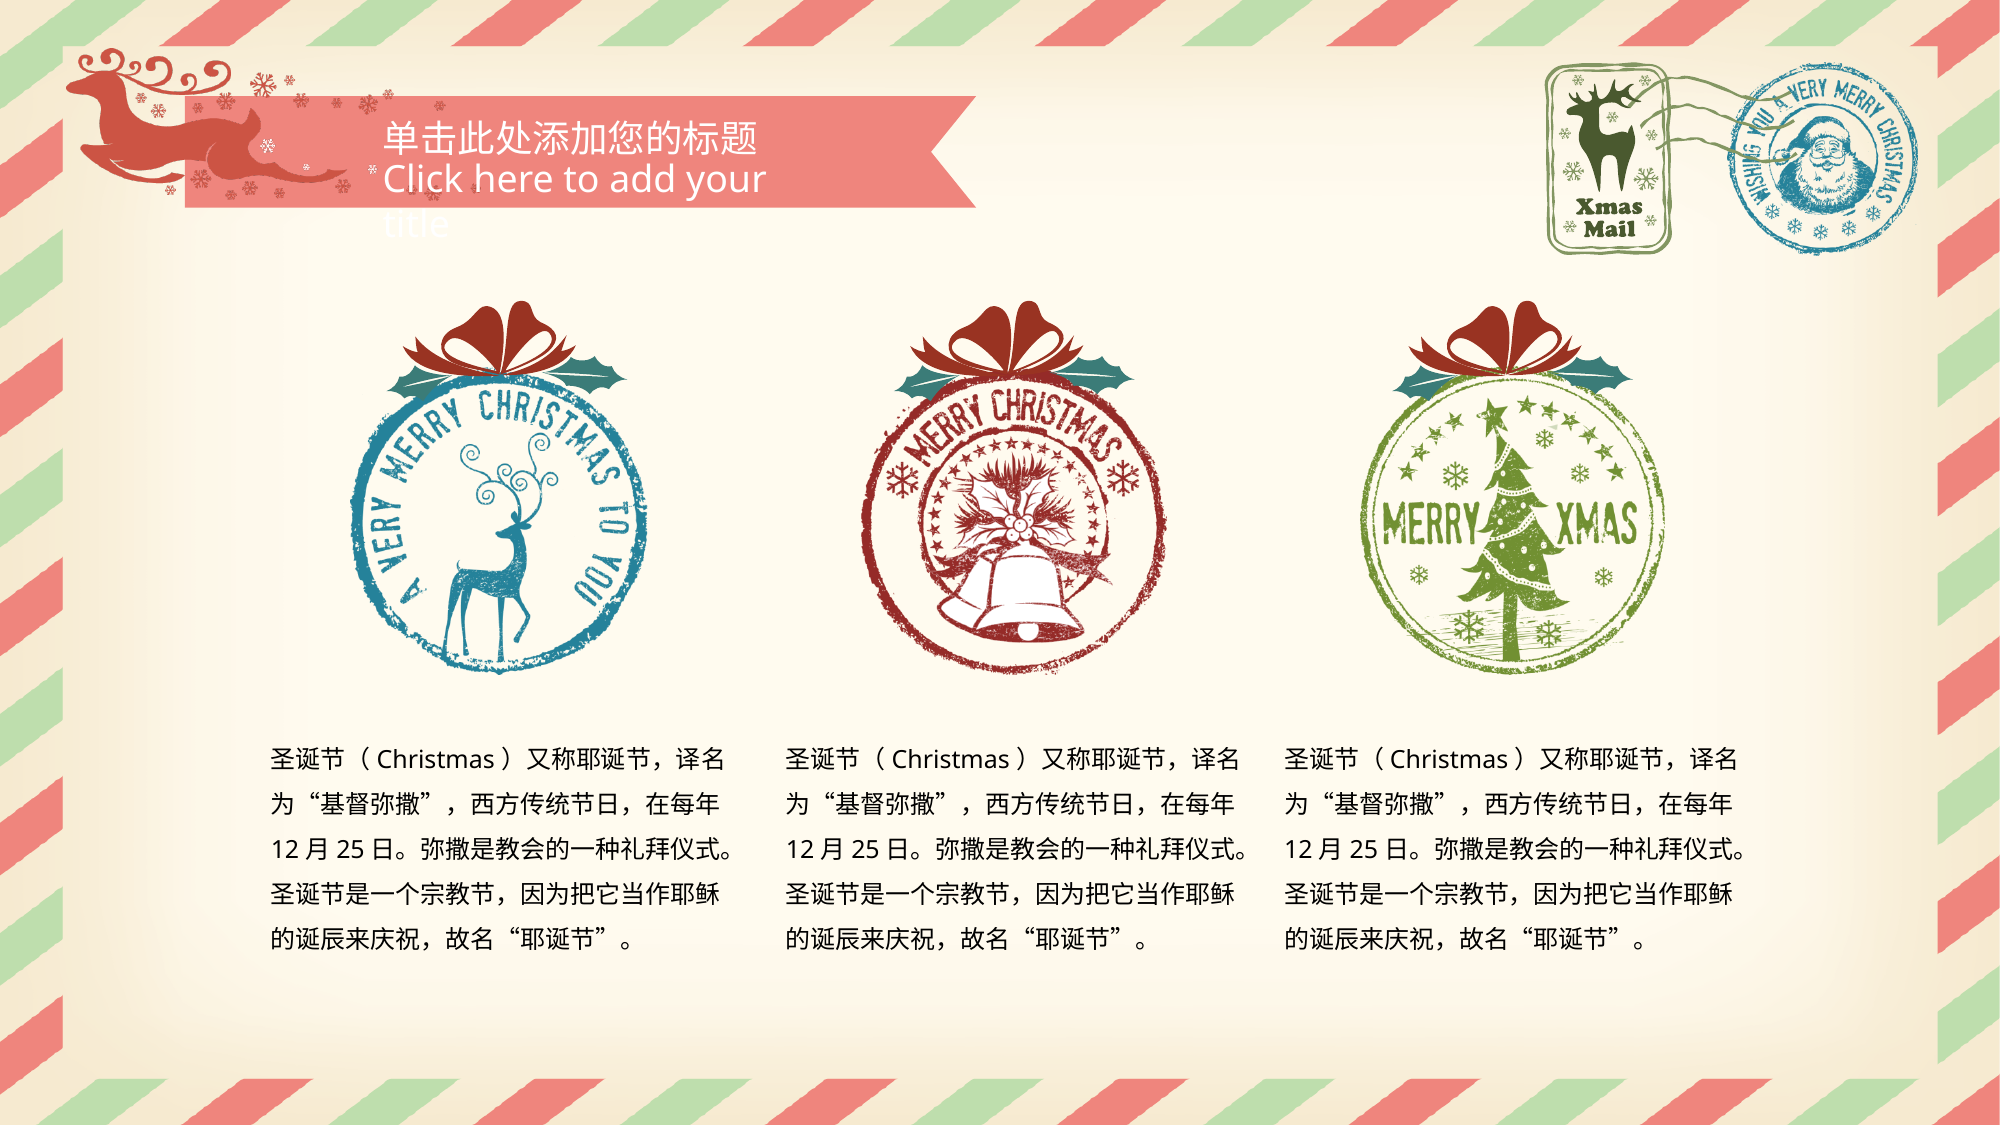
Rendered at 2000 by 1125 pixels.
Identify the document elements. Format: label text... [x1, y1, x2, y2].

text_box 圣诞节（Christmas）又称耶诞节，译名为“基督弥撒”，西方传统节日，在每年12月25日。弥撒是教会的一种礼拜仪式。圣诞节是一个宗教节，因为把它当作耶稣的诞辰来庆祝，故名“耶诞节”。 [1269, 721, 1756, 961]
text_box [485, 93, 979, 210]
picture [0, 0, 2000, 1125]
text_box 单击此处添加您的标题 [485, 107, 823, 147]
text_box Click here to add your title [367, 147, 823, 253]
text_box 圣诞节（Christmas）又称耶诞节，译名为“基督弥撒”，西方传统节日，在每年12月25日。弥撒是教会的一种礼拜仪式。圣诞节是一个宗教节，因为把它当作耶稣的诞辰来庆祝，故名“耶诞节”。 [771, 721, 1258, 961]
text_box 圣诞节（Christmas）又称耶诞节，译名为“基督弥撒”，西方传统节日，在每年12月25日。弥撒是教会的一种礼拜仪式。圣诞节是一个宗教节，因为把它当作耶稣的诞辰来庆祝，故名“耶诞节”。 [256, 721, 743, 961]
